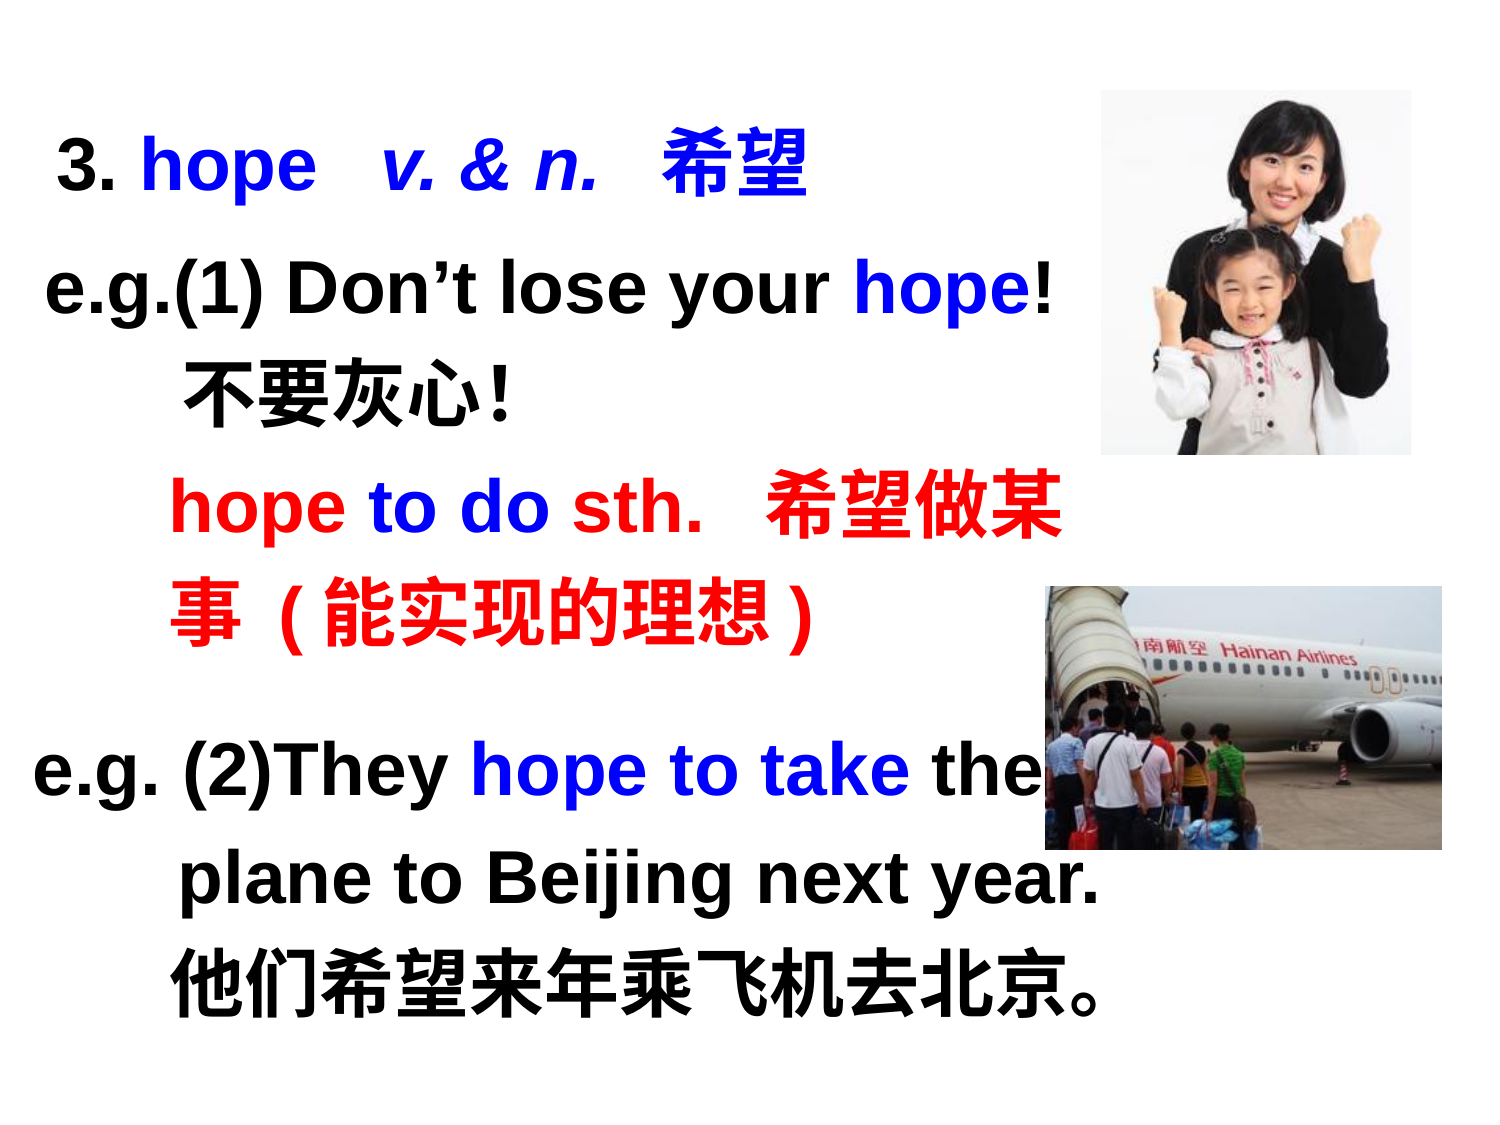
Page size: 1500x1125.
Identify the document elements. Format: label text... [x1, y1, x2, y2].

picture [1045, 585, 1442, 851]
text_box e.g. (2)They hope to take the plane to Beijing next year. 他们希望来年乘飞机去北京。 [17, 695, 1365, 1035]
text_box hope to do sth. 希望做某事 (能实现的理想) [153, 432, 1105, 664]
text_box e.g.(1) Don’t lose your hope! 不要灰心！ [29, 212, 1095, 444]
picture [1100, 89, 1412, 455]
text_box 3. hope v. & n. 希望 [41, 90, 1010, 212]
